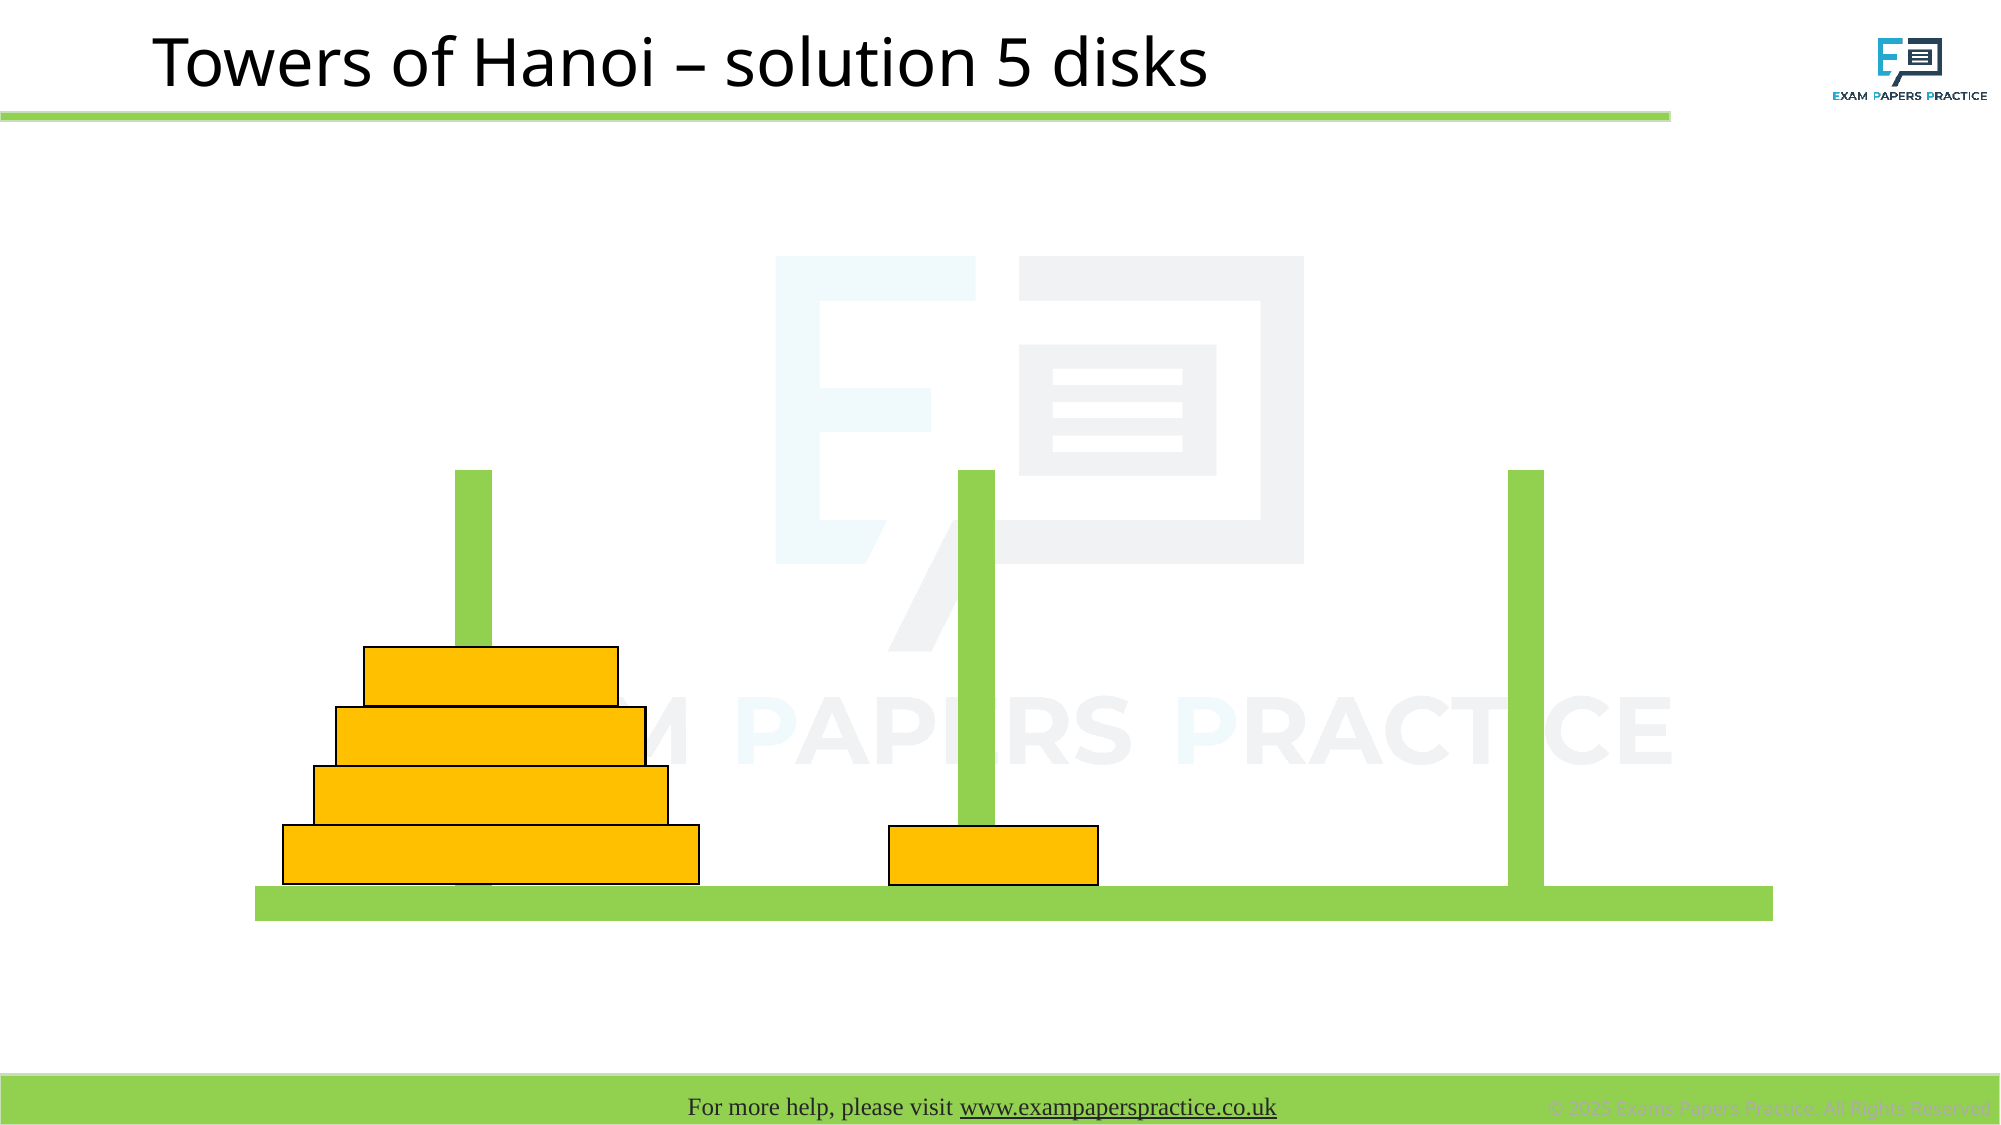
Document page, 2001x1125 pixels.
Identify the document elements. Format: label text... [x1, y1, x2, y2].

text_box [888, 825, 1099, 886]
text_box [282, 824, 700, 885]
text_box [335, 706, 647, 767]
text_box [958, 470, 995, 825]
text_box [313, 765, 669, 826]
text_box [363, 646, 619, 707]
text_box [1508, 470, 1544, 888]
text_box [255, 886, 1773, 921]
title Towers of Hanoi – solution 5 disks [137, 59, 1863, 70]
text_box [455, 470, 492, 646]
